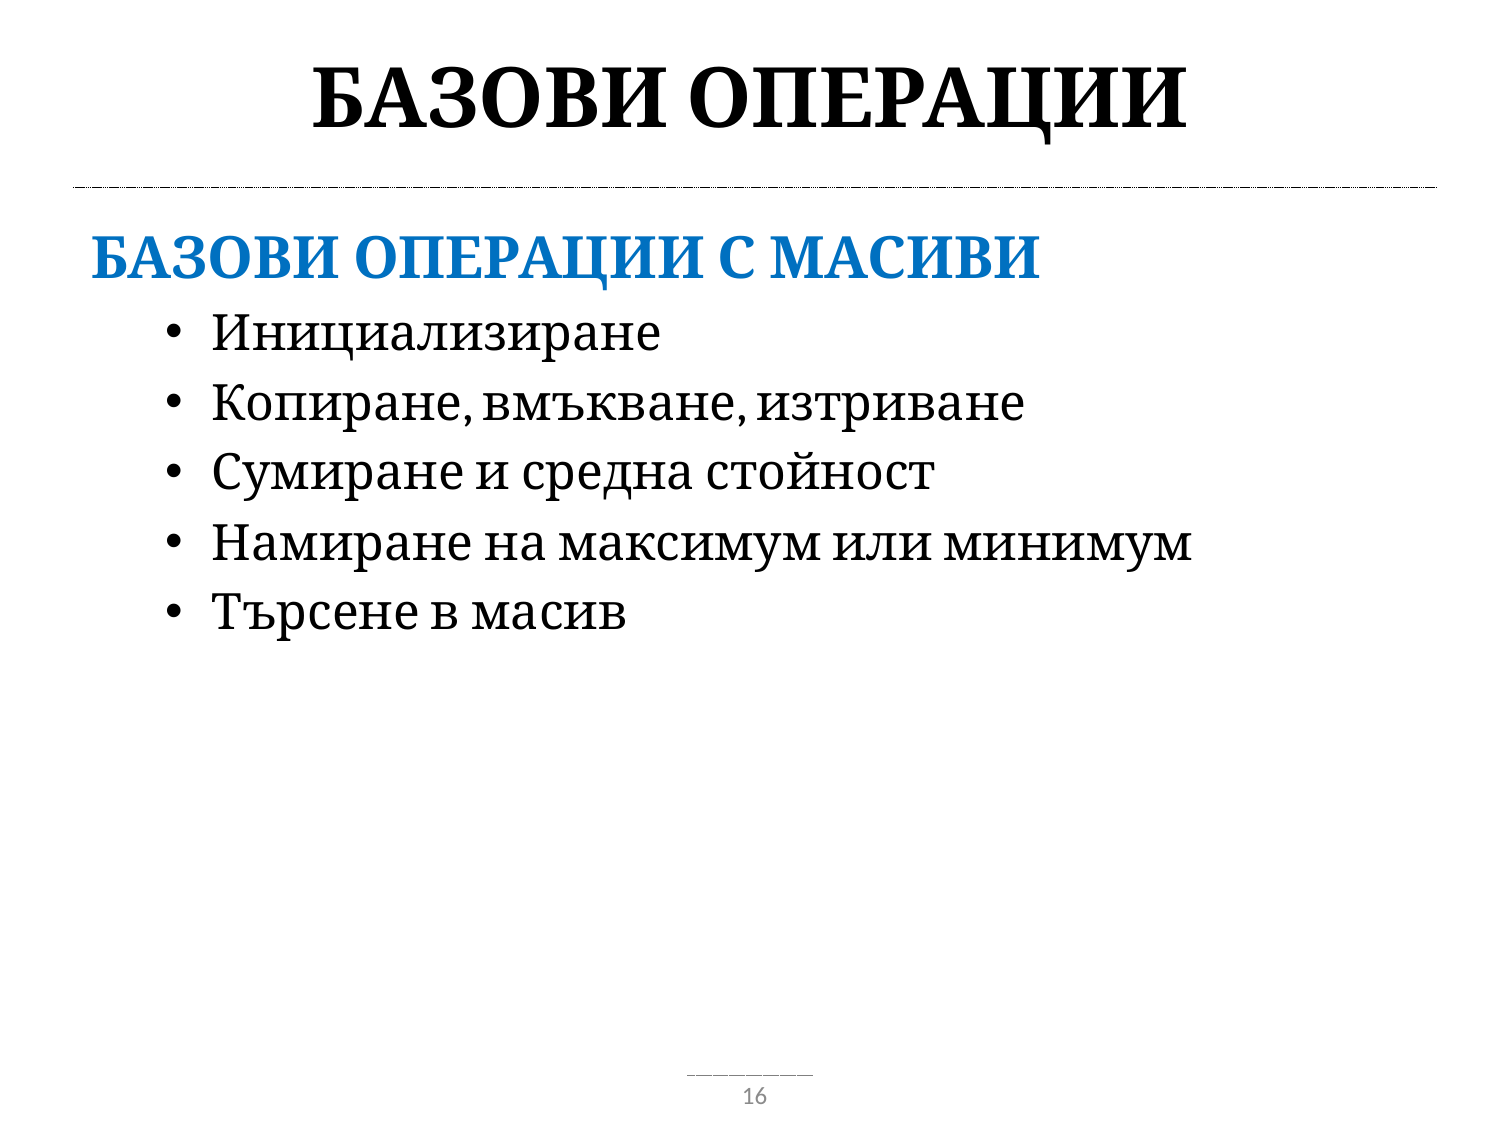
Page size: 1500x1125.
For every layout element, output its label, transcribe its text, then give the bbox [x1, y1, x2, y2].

slide_number 16 [579, 1065, 930, 1125]
title Базови операции [0, 0, 1500, 188]
list Базови операции с масиви Инициализиране Копиране, вмъкване, изтриване Сумиране и средна стойност Намиране на максимум или минимум Търсене в масив [75, 212, 1450, 1063]
